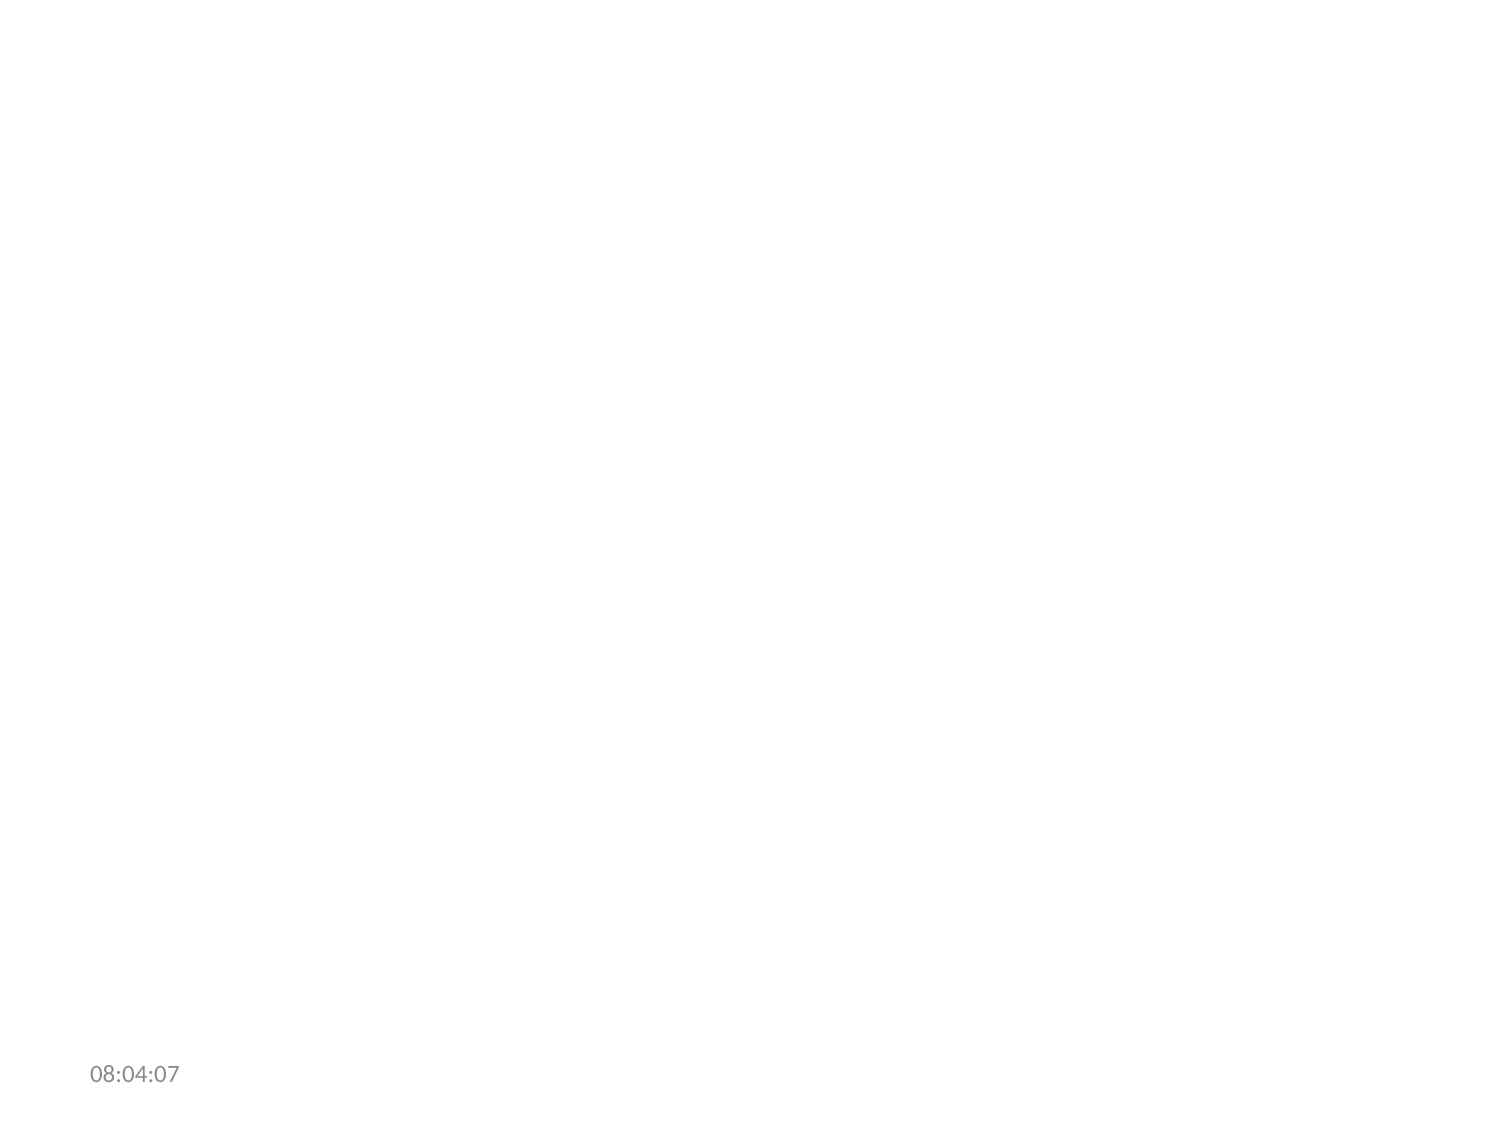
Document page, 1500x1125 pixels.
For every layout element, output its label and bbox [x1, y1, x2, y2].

slide_number [75, 1042, 425, 1103]
